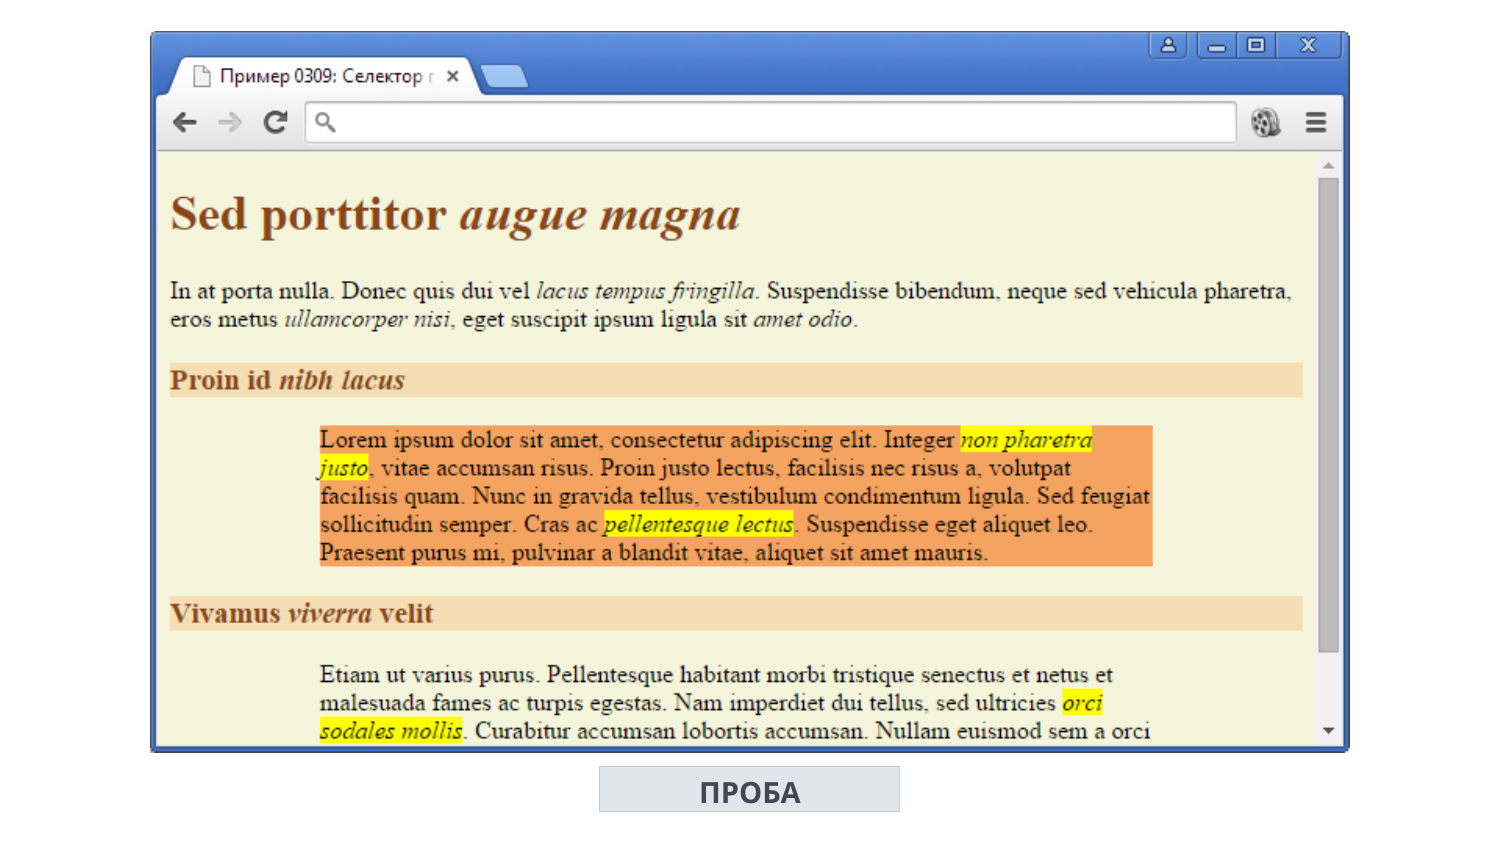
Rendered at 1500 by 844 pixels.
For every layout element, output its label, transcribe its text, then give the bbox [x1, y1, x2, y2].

text_box ПРОБА [599, 766, 900, 812]
picture [149, 31, 1351, 753]
